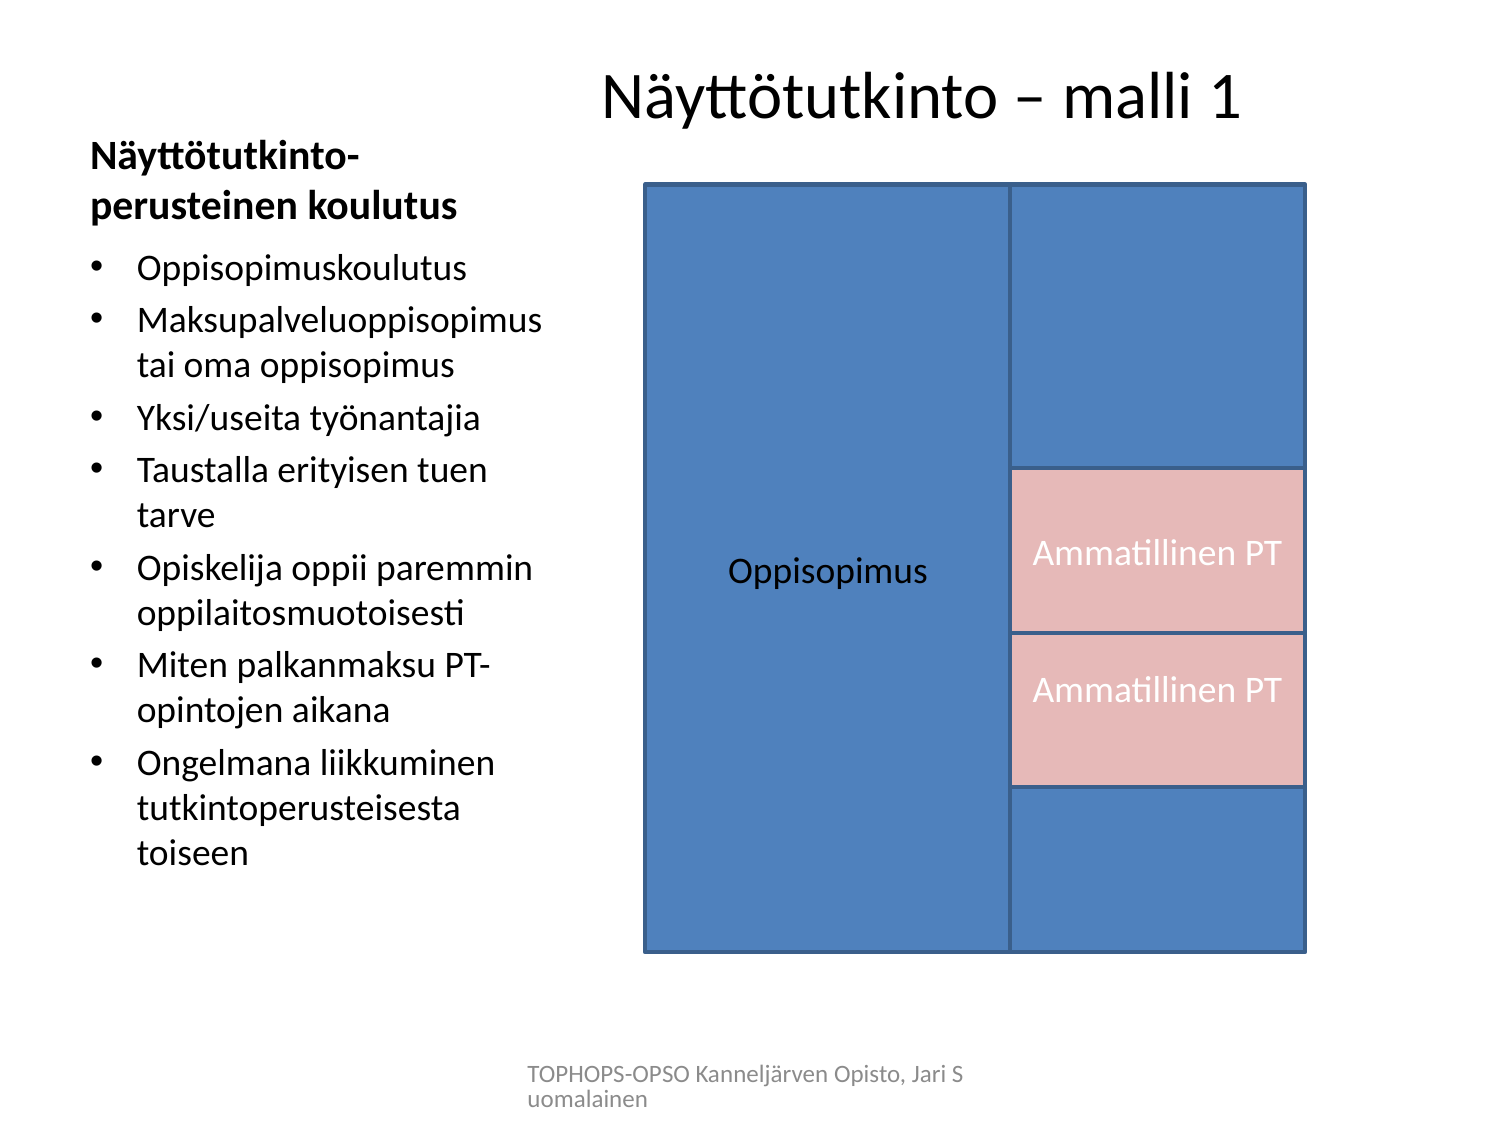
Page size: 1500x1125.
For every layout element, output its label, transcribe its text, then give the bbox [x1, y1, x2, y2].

text_box Ammatillinen PT [1008, 466, 1307, 631]
footer TOPHOPS-OPSO Kanneljärven Opisto, Jari Suomalainen [512, 1042, 988, 1103]
list Oppisopimuskoulutus Maksupalveluoppisopimus tai oma oppisopimus Yksi/useita työnantajia Taustalla erityisen tuen tarve Opiskelija oppii paremmin oppilaitosmuotoisesti Miten palkanmaksu PT-opintojen aikana Ongelmana liikkuminen tutkintoperusteisesta toiseen [75, 235, 569, 1005]
text_box [1008, 785, 1307, 954]
title Näyttötutkinto-perusteinen koulutus [75, 44, 569, 235]
text_box [1008, 182, 1307, 466]
list Näyttötutkinto – malli 1 [586, 44, 1425, 1005]
text_box Oppisopimus [643, 182, 1008, 954]
text_box Ammatillinen PT [1008, 631, 1307, 785]
